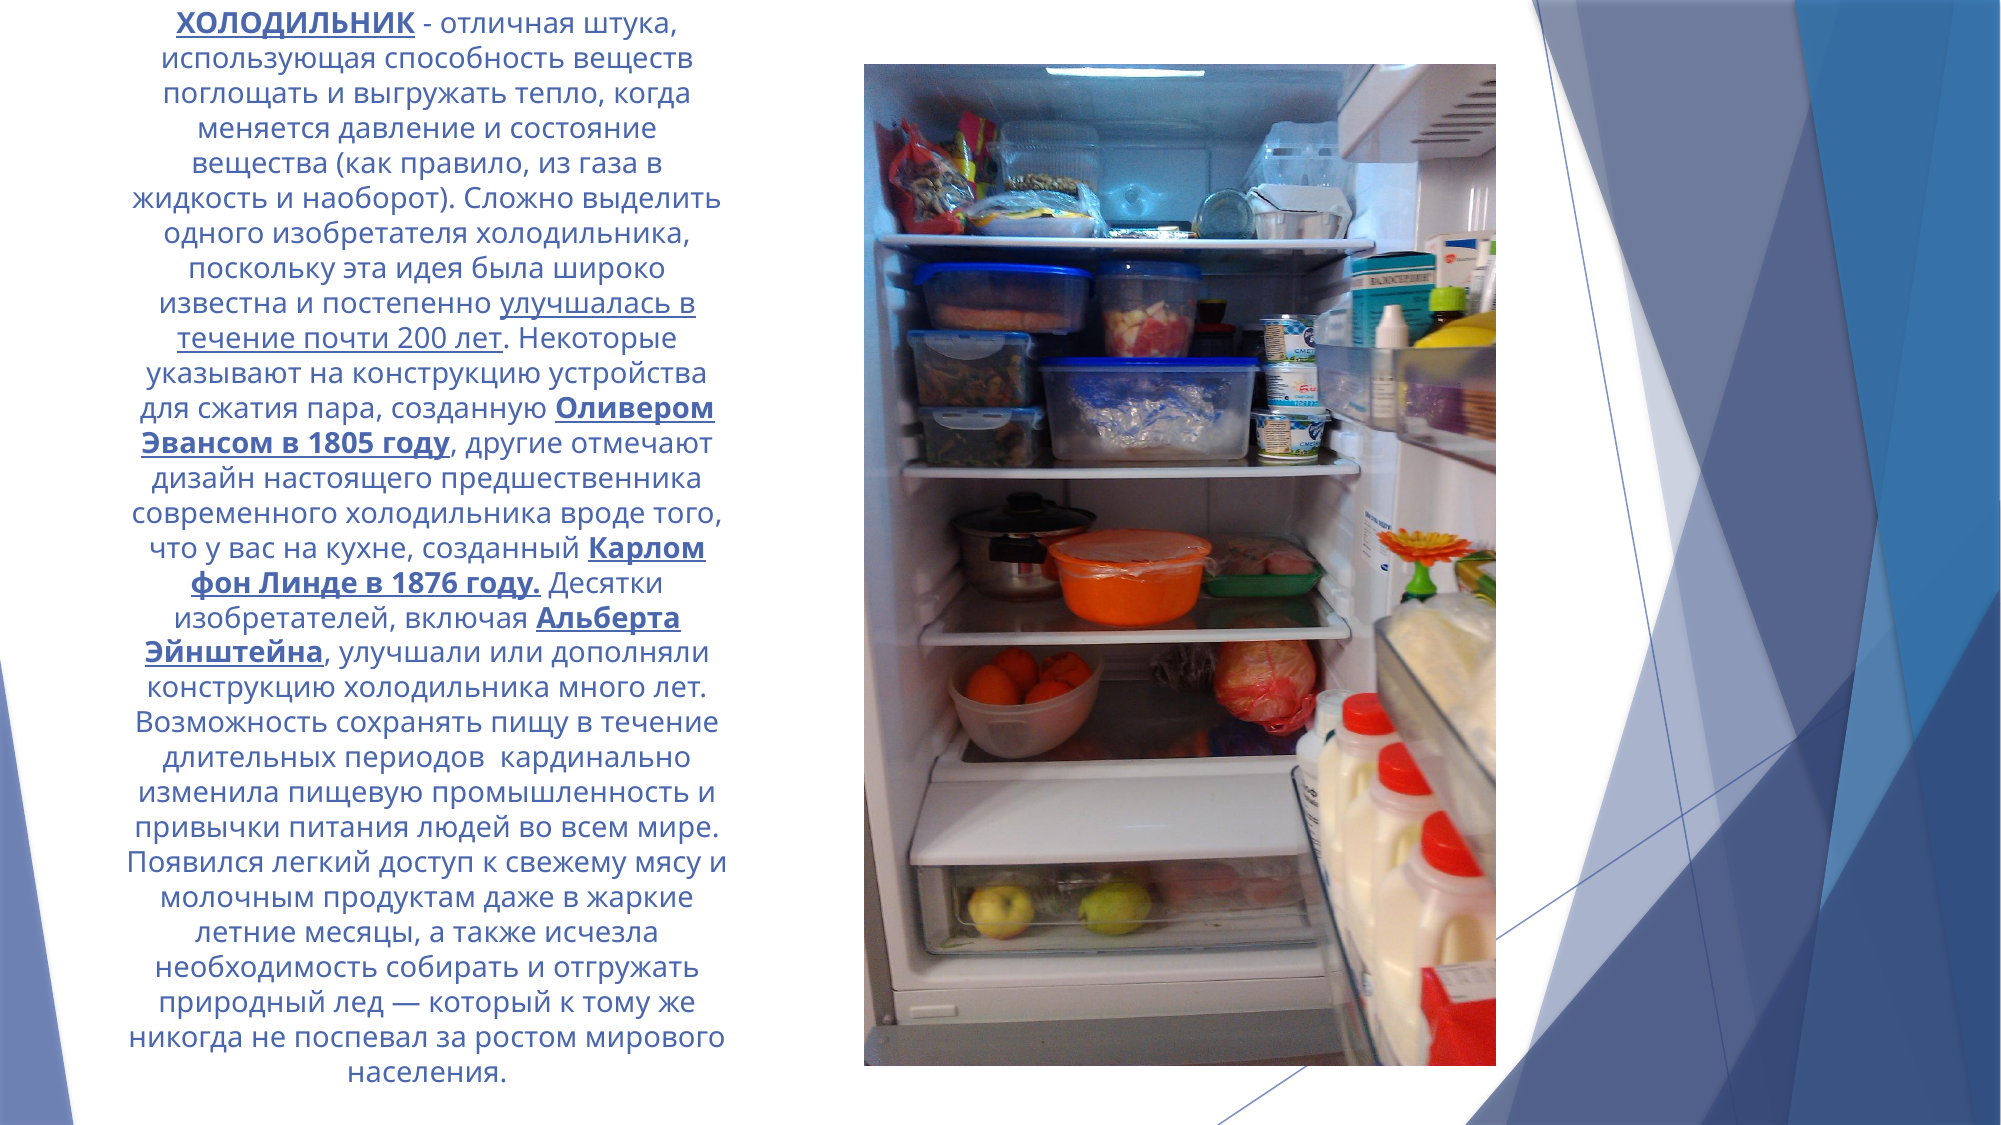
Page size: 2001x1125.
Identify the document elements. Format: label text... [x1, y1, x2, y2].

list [864, 64, 1497, 1067]
title ХОЛОДИЛЬНИК - отличная штука, использующая способность веществ поглощать и выгружать тепло, когда меняется давление и состояние вещества (как правило, из газа в жидкость и наоборот). Сложно выделить одного изобретателя холодильника, поскольку эта идея была широко известна и постепенно улучшалась в течение почти 200 лет. Некоторые указывают на конструкцию устройства для сжатия пара, созданную Оливером Эвансом в 1805 году, другие отмечают дизайн настоящего предшественника современного холодильника вроде того, что у вас на кухне, созданный Карлом фон Линде в 1876 году. Десятки изобретателей, включая Альберта Эйнштейна, улучшали или дополняли конструкцию холодильника много лет. Возможность сохранять пищу в течение длительных периодов кардинально изменила пищевую промышленность и привычки питания людей во всем мире. Появился легкий доступ к свежему мясу и молочным продуктам даже в жаркие летние месяцы, а также исчезла необходимость собирать и отгружать природный лед — который к тому же никогда не поспевал за ростом мирового населения. [111, 886, 744, 1096]
